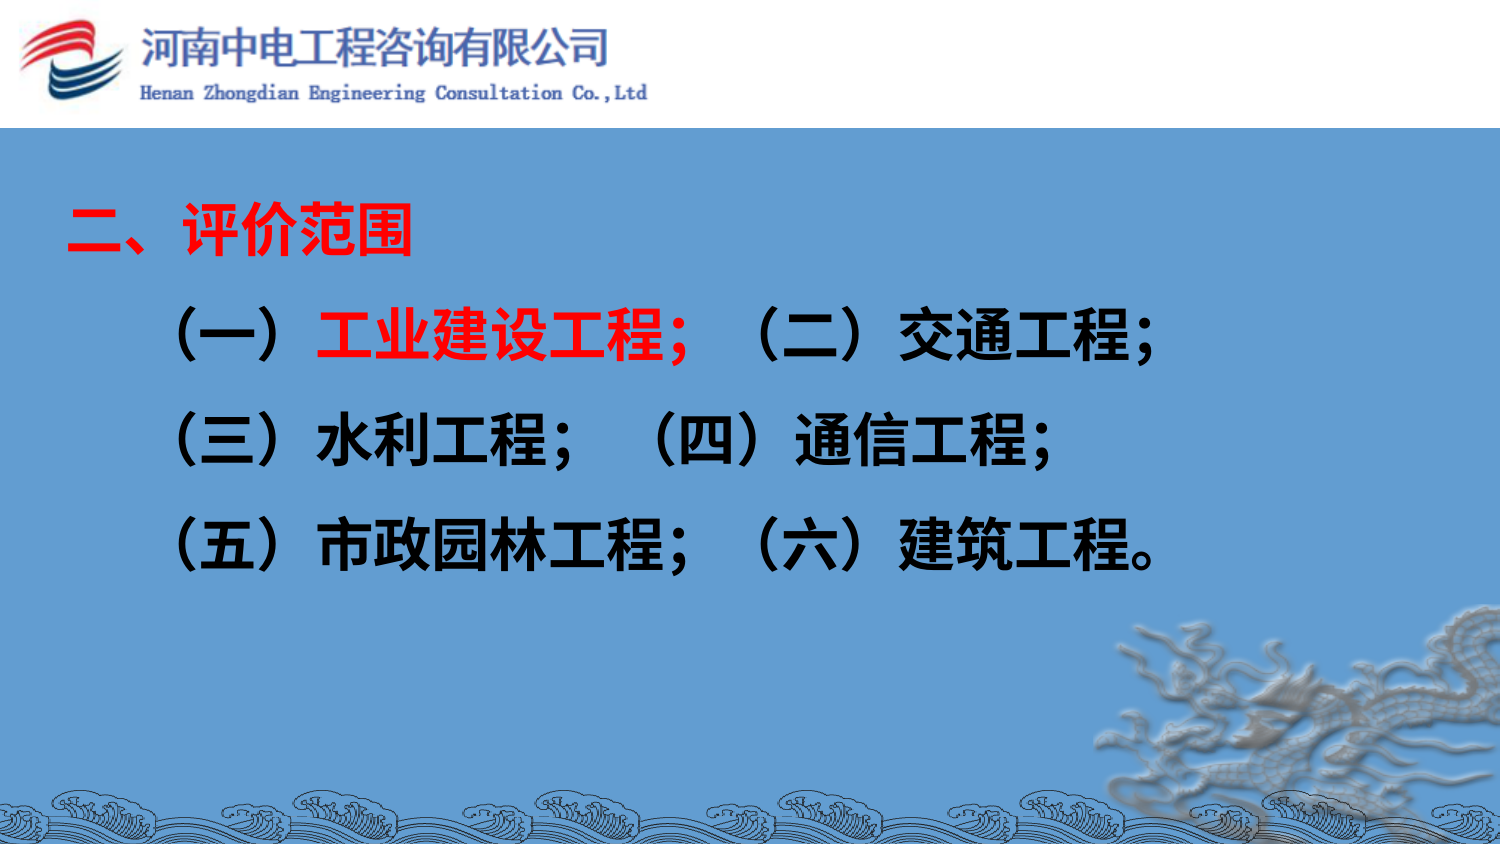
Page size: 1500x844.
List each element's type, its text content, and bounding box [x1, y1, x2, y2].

text_box 二、评价范围 （一）工业建设工程；（二）交通工程； （三）水利工程； （四）通信工程； （五）市政园林工程；（六）建筑工程。 [50, 185, 1450, 586]
picture [0, 0, 1500, 129]
